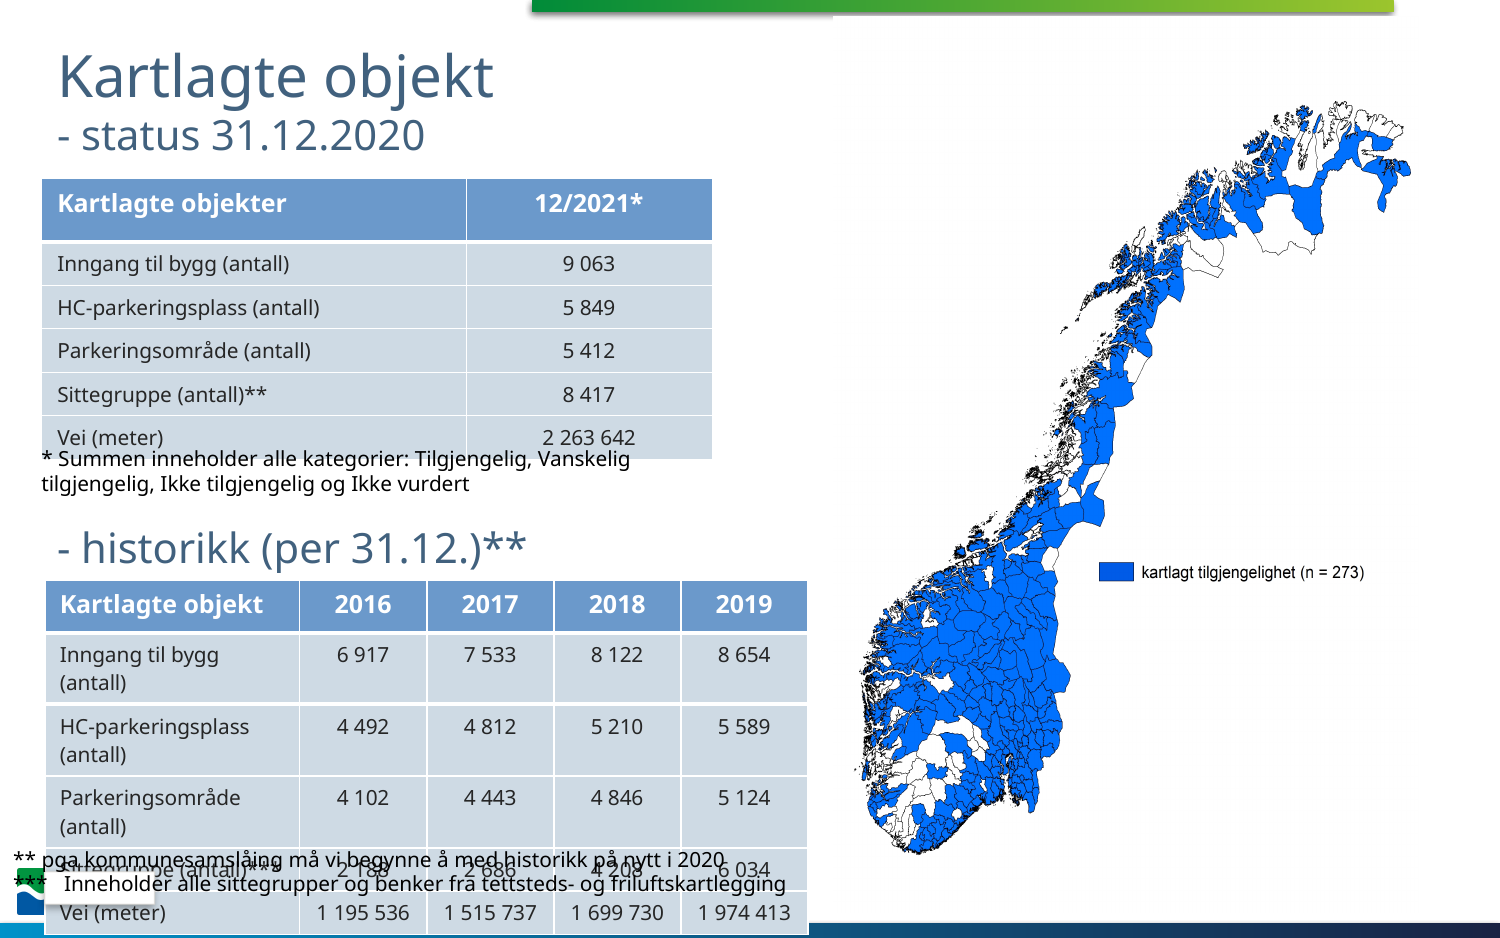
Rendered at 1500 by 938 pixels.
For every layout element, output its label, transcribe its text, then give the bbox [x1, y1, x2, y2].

table_cell 5 124 [682, 777, 807, 847]
text_box - historikk (per 31.12.)** [42, 496, 828, 580]
table_cell 9 063 [467, 244, 712, 285]
table_header 2016 [300, 581, 426, 631]
table_cell 1 195 536 [300, 904, 426, 934]
table_cell 4 443 [428, 777, 553, 838]
table_cell 4 846 [555, 777, 680, 838]
table_cell 1 699 730 [555, 904, 680, 934]
table_cell HC-parkeringsplass (antall) [46, 706, 299, 775]
text_box * Summen inneholder alle kategorier: Tilgjengelig, Vanskelig tilgjengelig, Ikke tilgjengelig og Ikke vurdert [26, 438, 711, 504]
table_cell 1 515 737 [428, 904, 553, 934]
table_cell Sittegruppe (antall)** [42, 373, 466, 415]
table_cell Vei (meter) [42, 416, 466, 438]
table_cell HC-parkeringsplass (antall) [42, 286, 466, 328]
table_header Kartlagte objekter [42, 179, 466, 240]
table_cell Parkeringsområde (antall) [46, 777, 299, 838]
table_header 12/2021* [467, 179, 712, 240]
table_cell Inngang til bygg (antall) [42, 244, 466, 285]
table_cell Parkeringsområde (antall) [42, 329, 466, 372]
table_cell 8 417 [467, 373, 712, 415]
table_cell 4 102 [300, 777, 426, 838]
table_cell 5 210 [555, 706, 680, 775]
table_header 2019 [682, 581, 807, 631]
table_cell 4 812 [428, 706, 553, 775]
table_header 2017 [428, 581, 553, 631]
table_cell 2 263 642 [467, 416, 712, 459]
table_cell 6 917 [300, 635, 426, 702]
text_box Kartlagte objekt - status 31.12.2020 [42, 24, 828, 167]
picture [833, 16, 1419, 913]
table_cell 8 654 [682, 635, 807, 702]
table_cell 1 974 413 [682, 892, 807, 934]
table_cell 6 034 [802, 849, 807, 890]
table_cell Inngang til bygg (antall) [46, 635, 299, 702]
table_header Kartlagte objekt [46, 581, 299, 631]
table_cell 4 492 [300, 706, 426, 775]
table_cell 5 589 [682, 706, 807, 775]
table_cell 5 412 [467, 329, 712, 372]
table_cell 5 849 [467, 286, 712, 328]
table_cell Vei (meter) [46, 904, 299, 934]
text_box ** pga kommunesamslåing må vi begynne å med historikk på nytt i 2020 *** Inneholder alle sittegrupper og benker fra tettsteds- og friluftskartlegging [0, 838, 802, 904]
table_cell 7 533 [428, 635, 553, 702]
table_header 2018 [555, 581, 680, 631]
table_cell 8 122 [555, 635, 680, 702]
